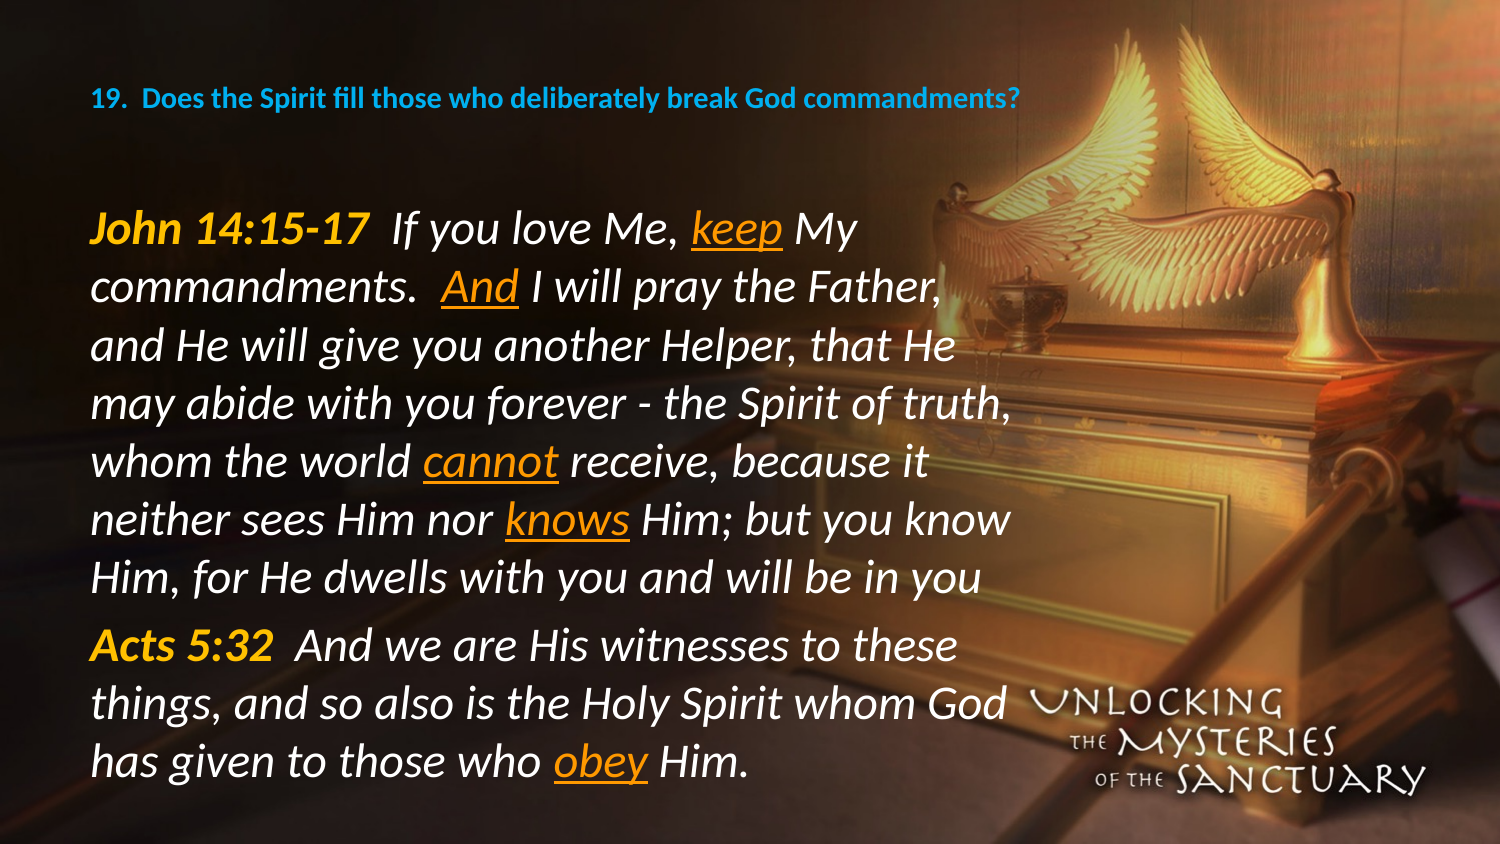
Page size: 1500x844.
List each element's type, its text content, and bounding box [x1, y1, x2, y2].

picture [0, 0, 1500, 844]
title 19. Does the Spirit fill those who deliberately break God commandments? [75, 33, 1425, 175]
list John 14:15-17 If you love Me, keep My commandments. And I will pray the Father, and He will give you another Helper, that He may abide with you forever - the Spirit of truth, whom the world cannot receive, because it neither sees Him nor knows Him; but you know Him, for He dwells with you and will be in you Acts 5:32 And we are His witnesses to these things, and so also is the Holy Spirit whom God has given to those who obey Him. [75, 188, 1034, 844]
